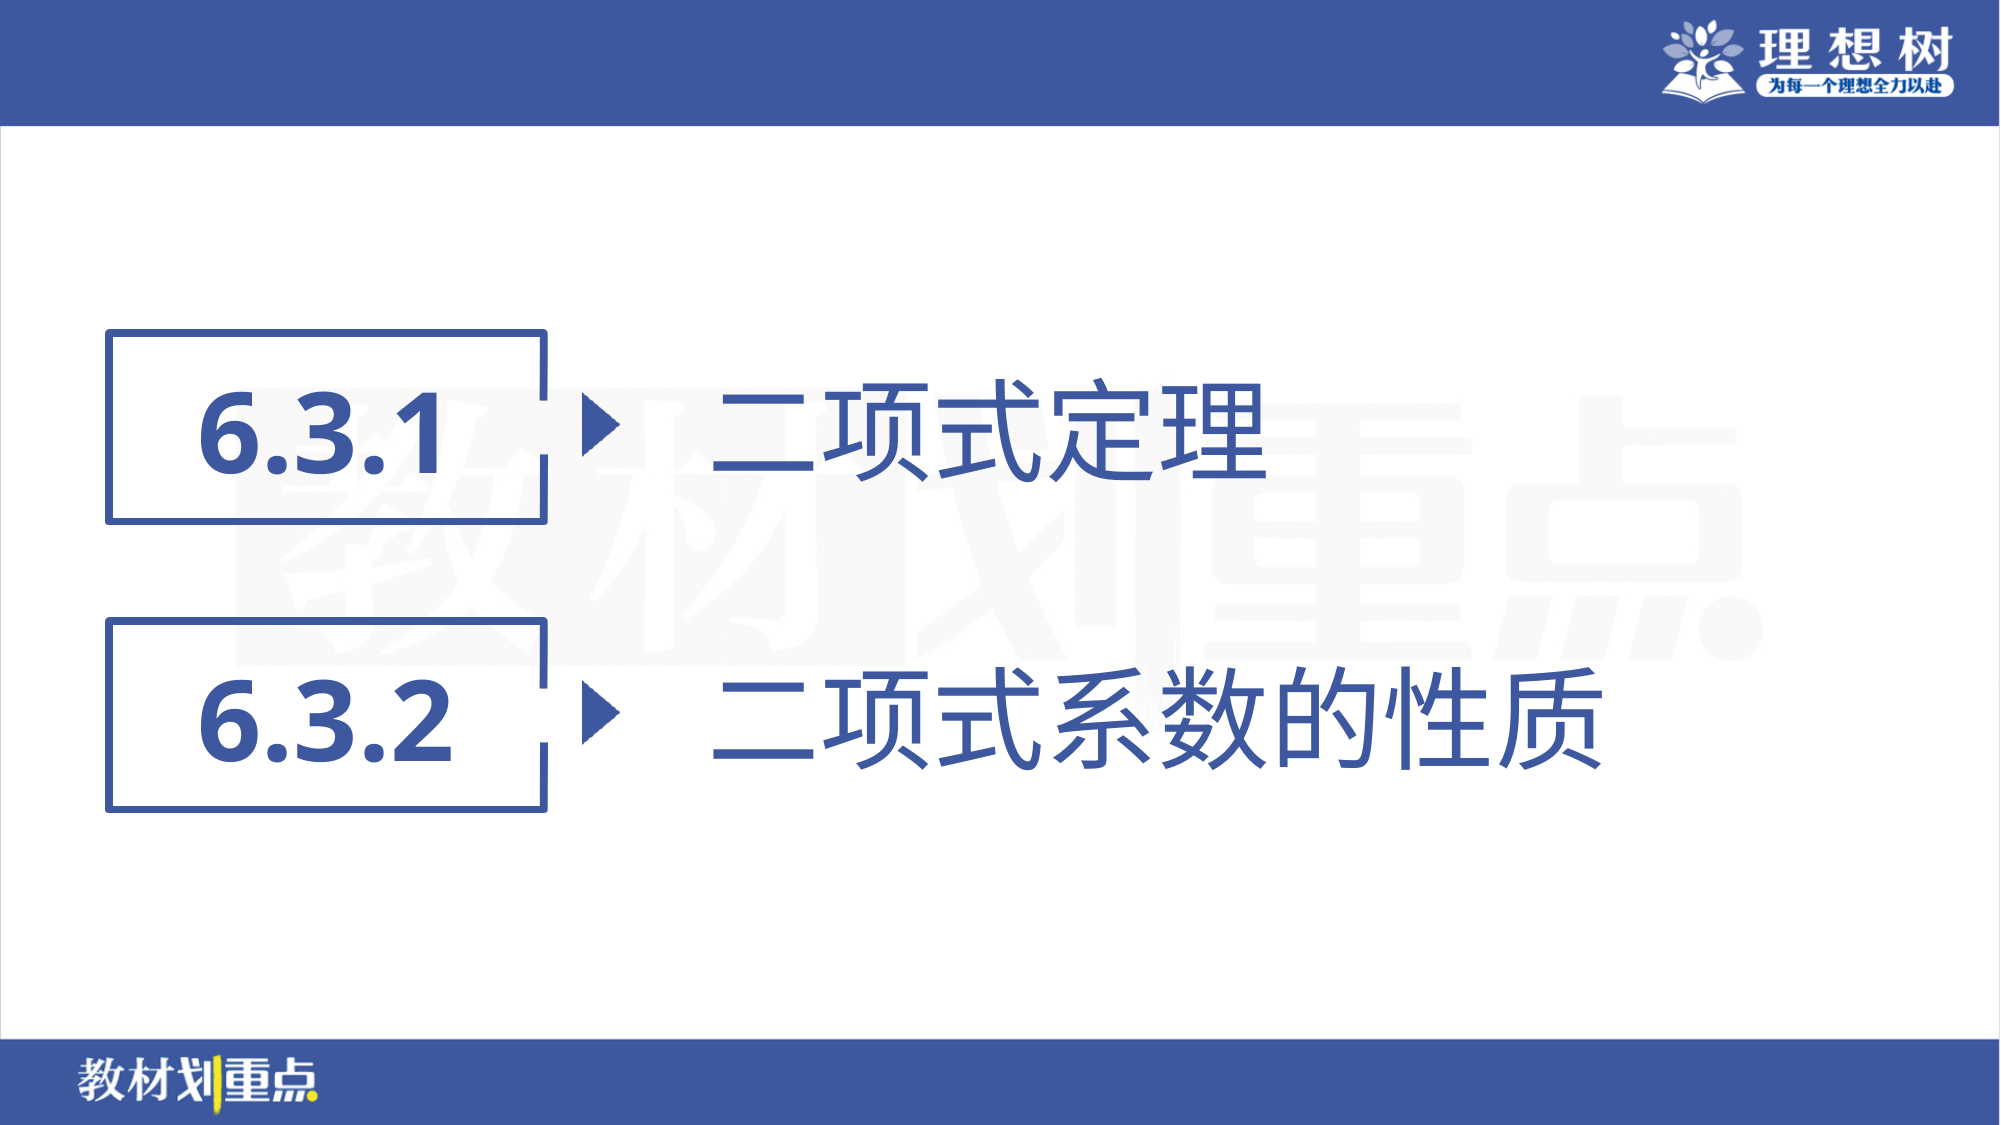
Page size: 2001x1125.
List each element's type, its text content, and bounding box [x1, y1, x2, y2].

picture [0, 0, 2000, 1125]
text_box 二项式定理 [708, 336, 1967, 519]
text_box 二项式系数的性质 [708, 623, 1967, 807]
